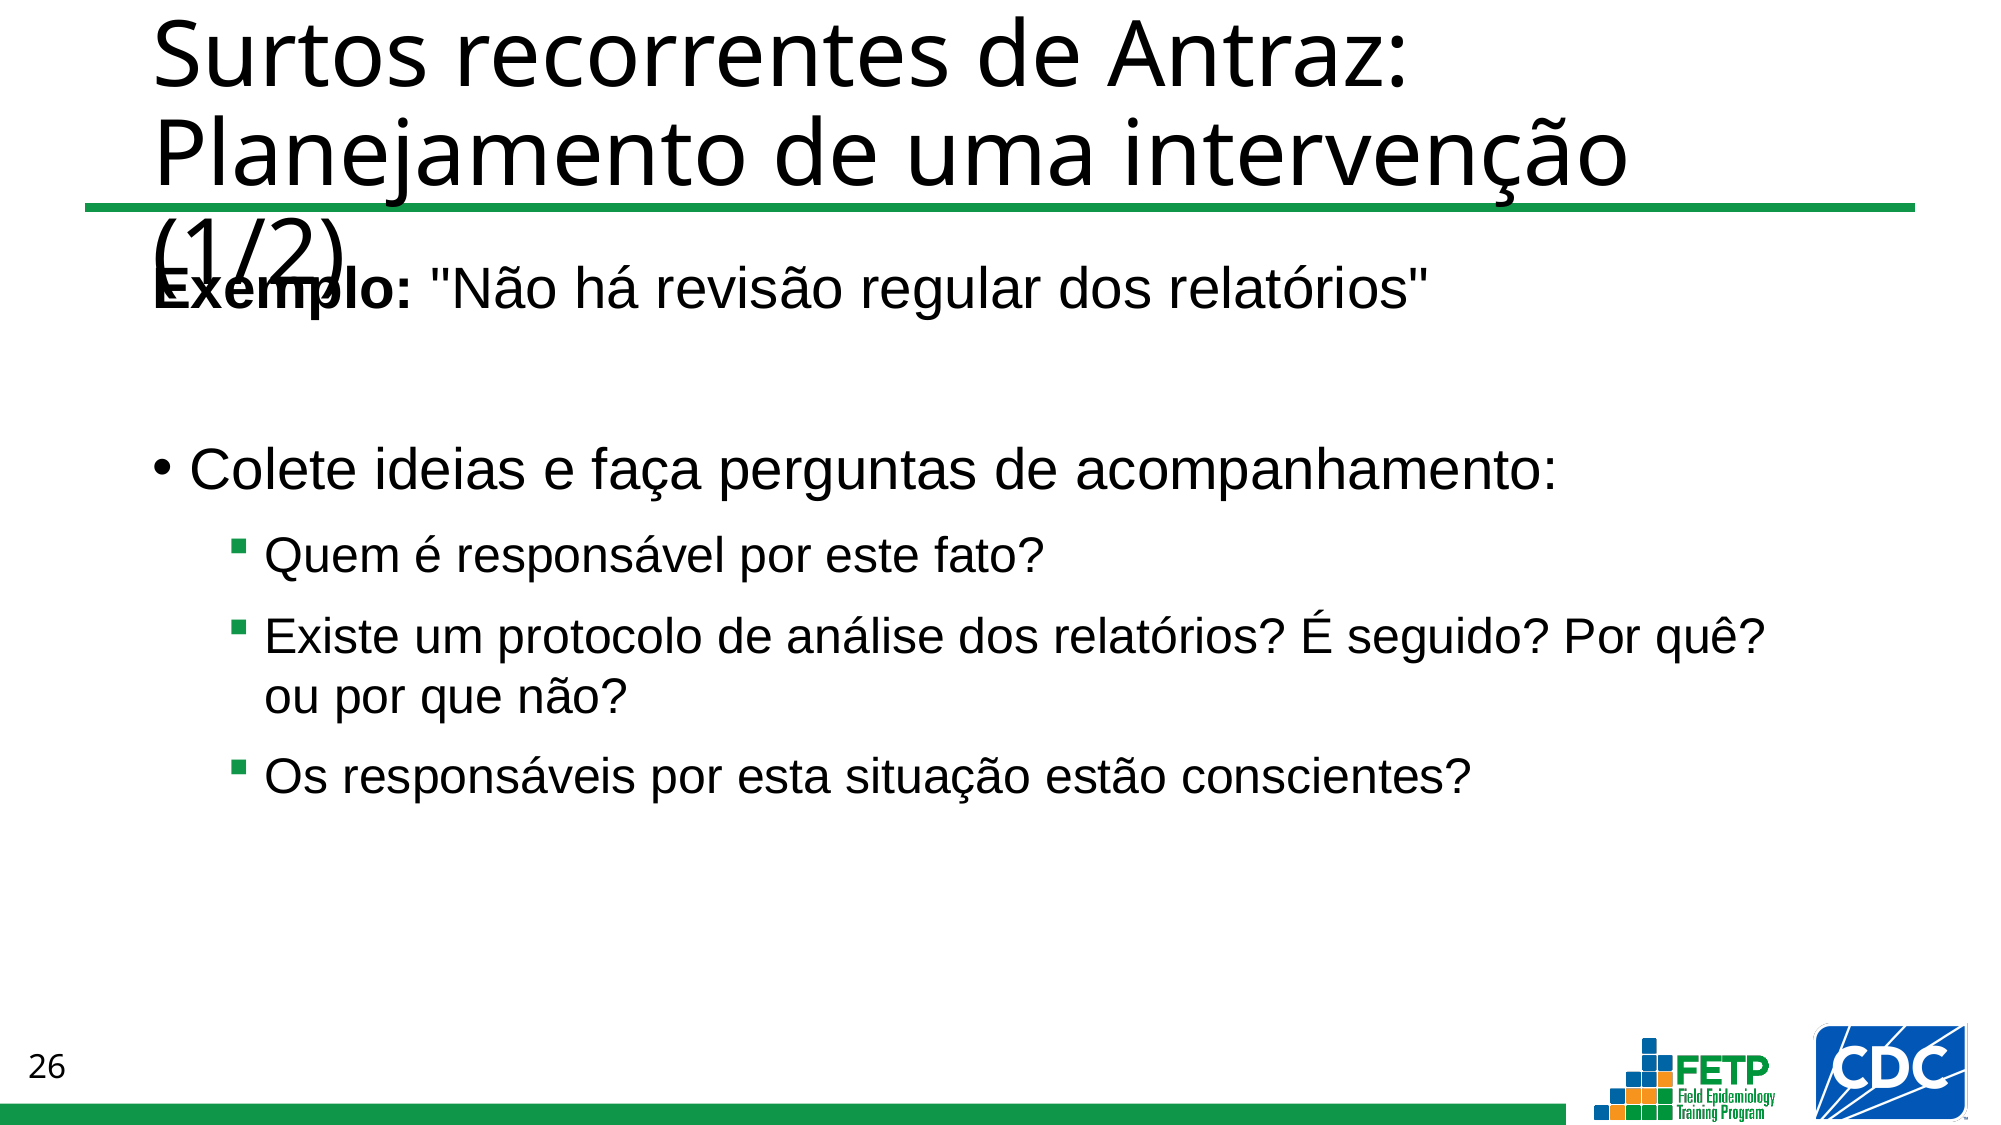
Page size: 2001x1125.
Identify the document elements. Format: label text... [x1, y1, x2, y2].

list Exemplo: "Não há revisão regular dos relatórios" Colete ideias e faça perguntas de acompanhamento: Quem é responsável por este fato? Existe um protocolo de análise dos relatórios? É seguido? Por quê? ou por que não? Os responsáveis por esta situação estão conscientes? [137, 242, 1863, 1004]
picture [1813, 1023, 1968, 1122]
title Surtos recorrentes de Antraz: Planejamento de uma intervenção (1/2) [137, 0, 1863, 207]
picture [1594, 1038, 1775, 1122]
